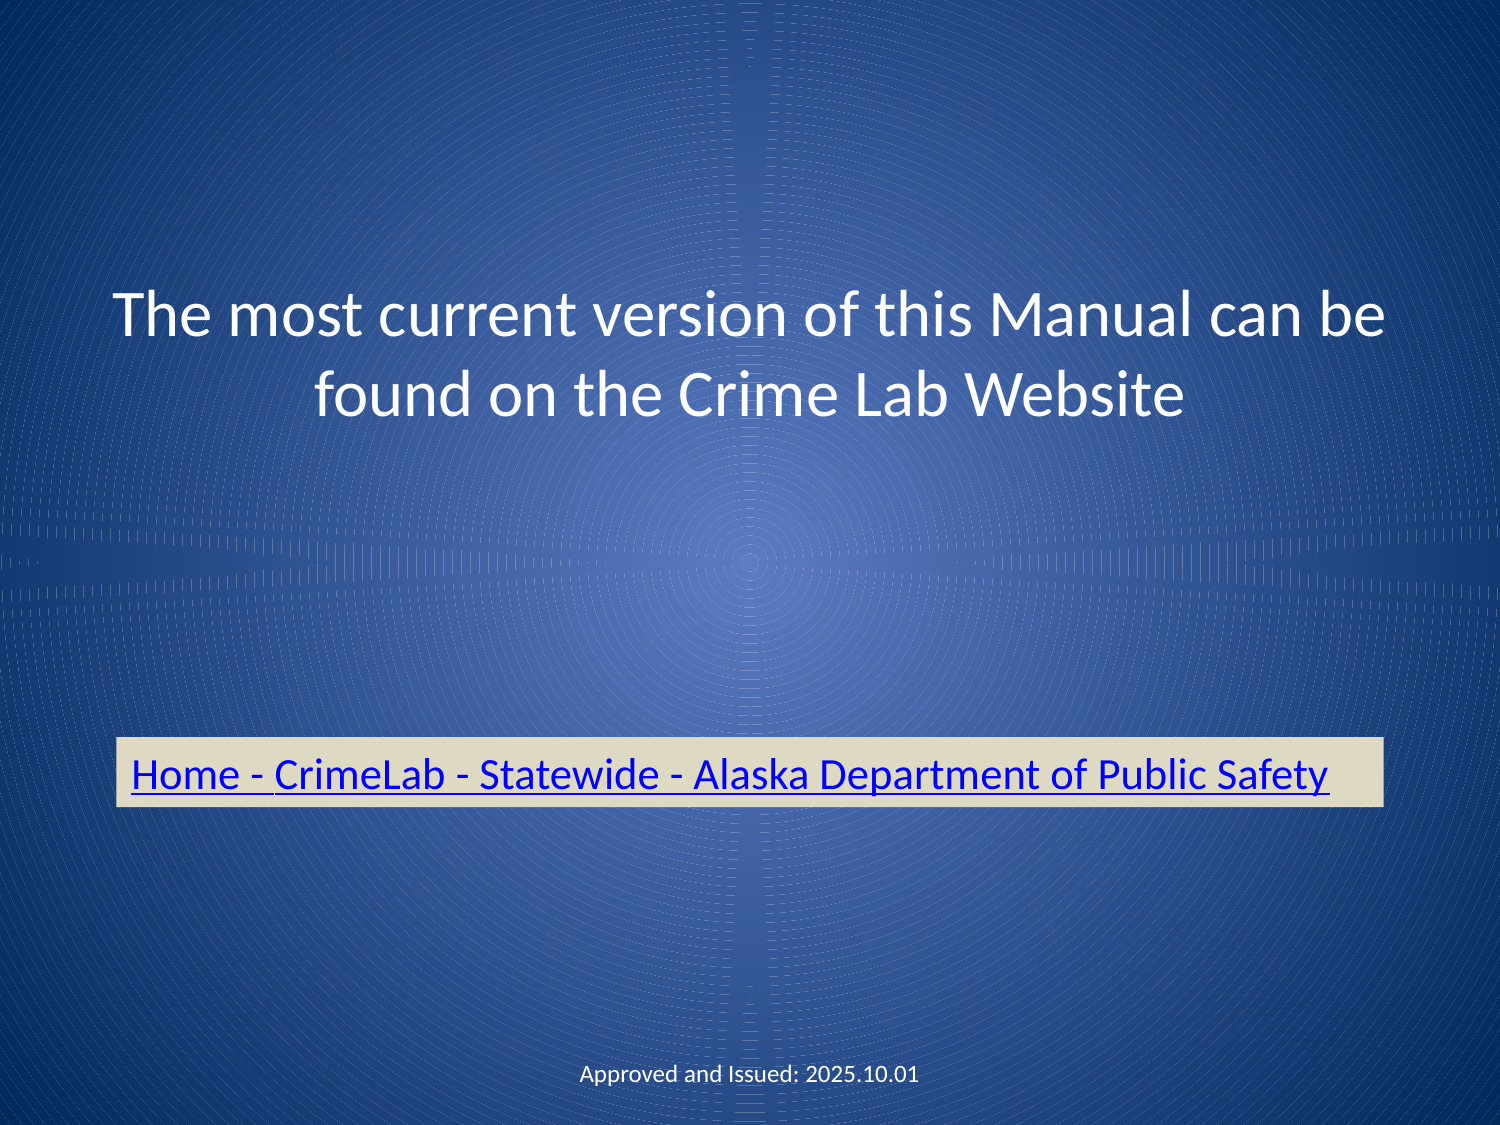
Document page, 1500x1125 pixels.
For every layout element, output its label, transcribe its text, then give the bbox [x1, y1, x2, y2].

footer Approved and Issued: 2025.10.01 [512, 1042, 988, 1103]
text_box Home - CrimeLab - Statewide - Alaska Department of Public Safety [116, 737, 1384, 808]
list The most current version of this Manual can be found on the Crime Lab Website [75, 262, 1425, 438]
